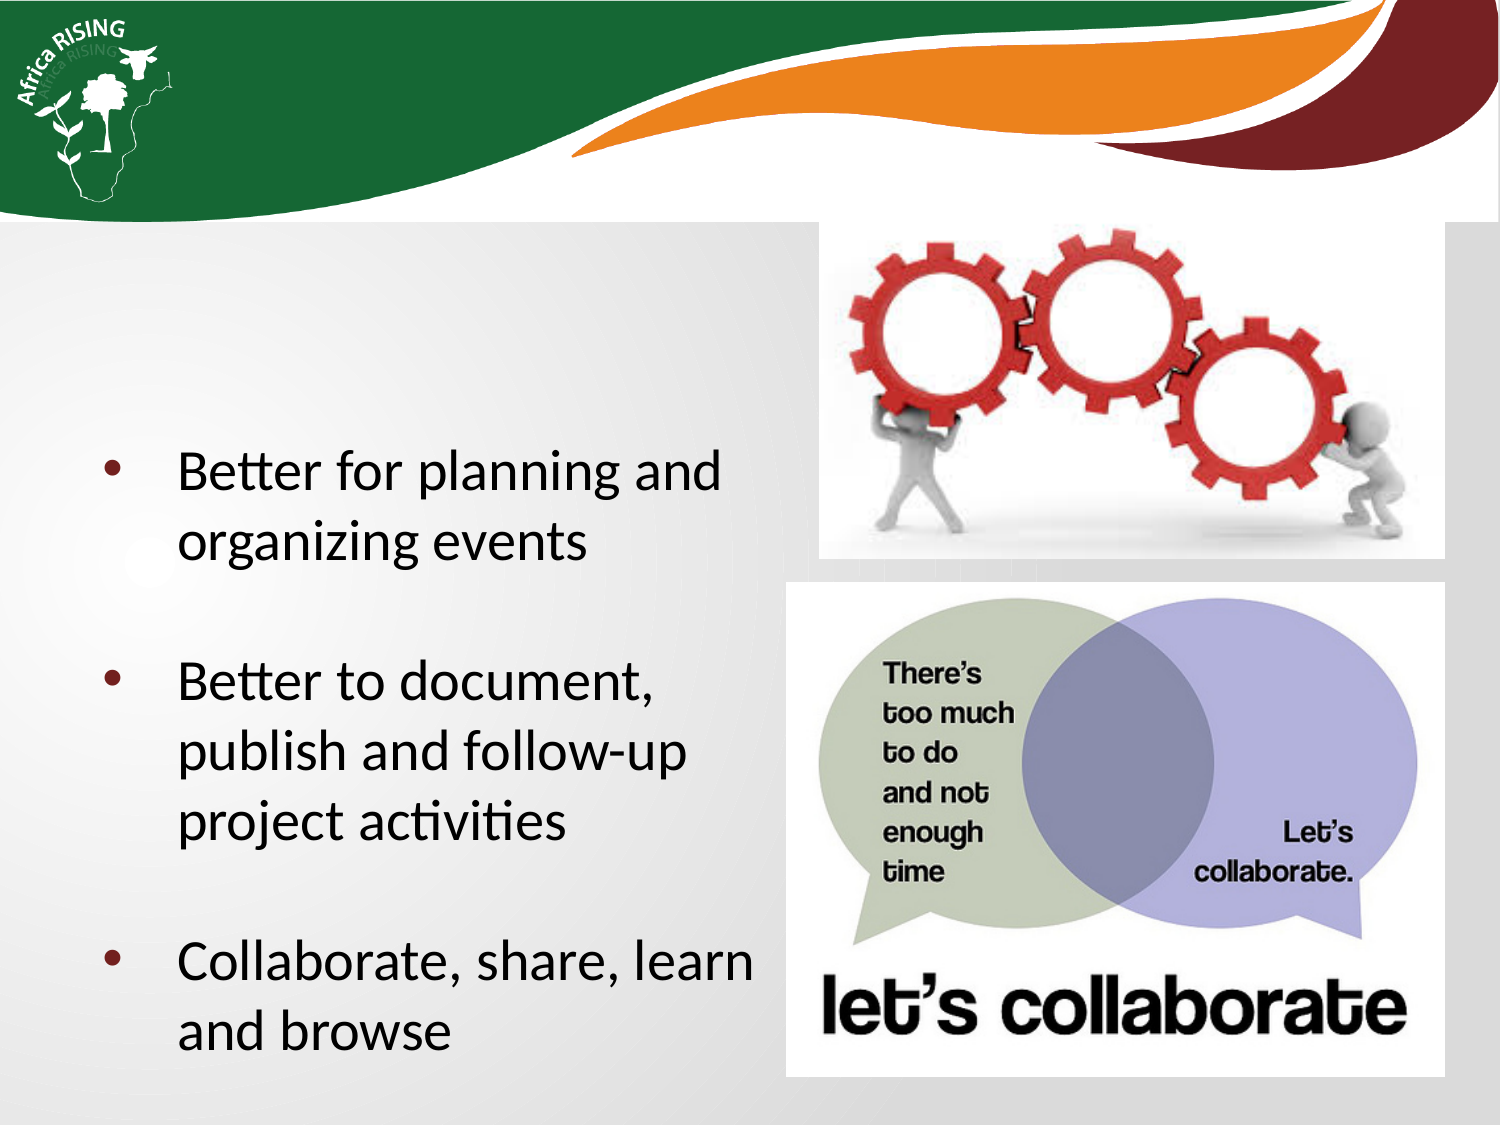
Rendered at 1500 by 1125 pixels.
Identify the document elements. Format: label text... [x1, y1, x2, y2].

picture [0, 0, 1499, 560]
picture [786, 581, 1446, 1077]
text_box Better for planning and organizing events Better to document, publish and follow-up project activities Collaborate, share, learn and browse [12, 425, 787, 1070]
